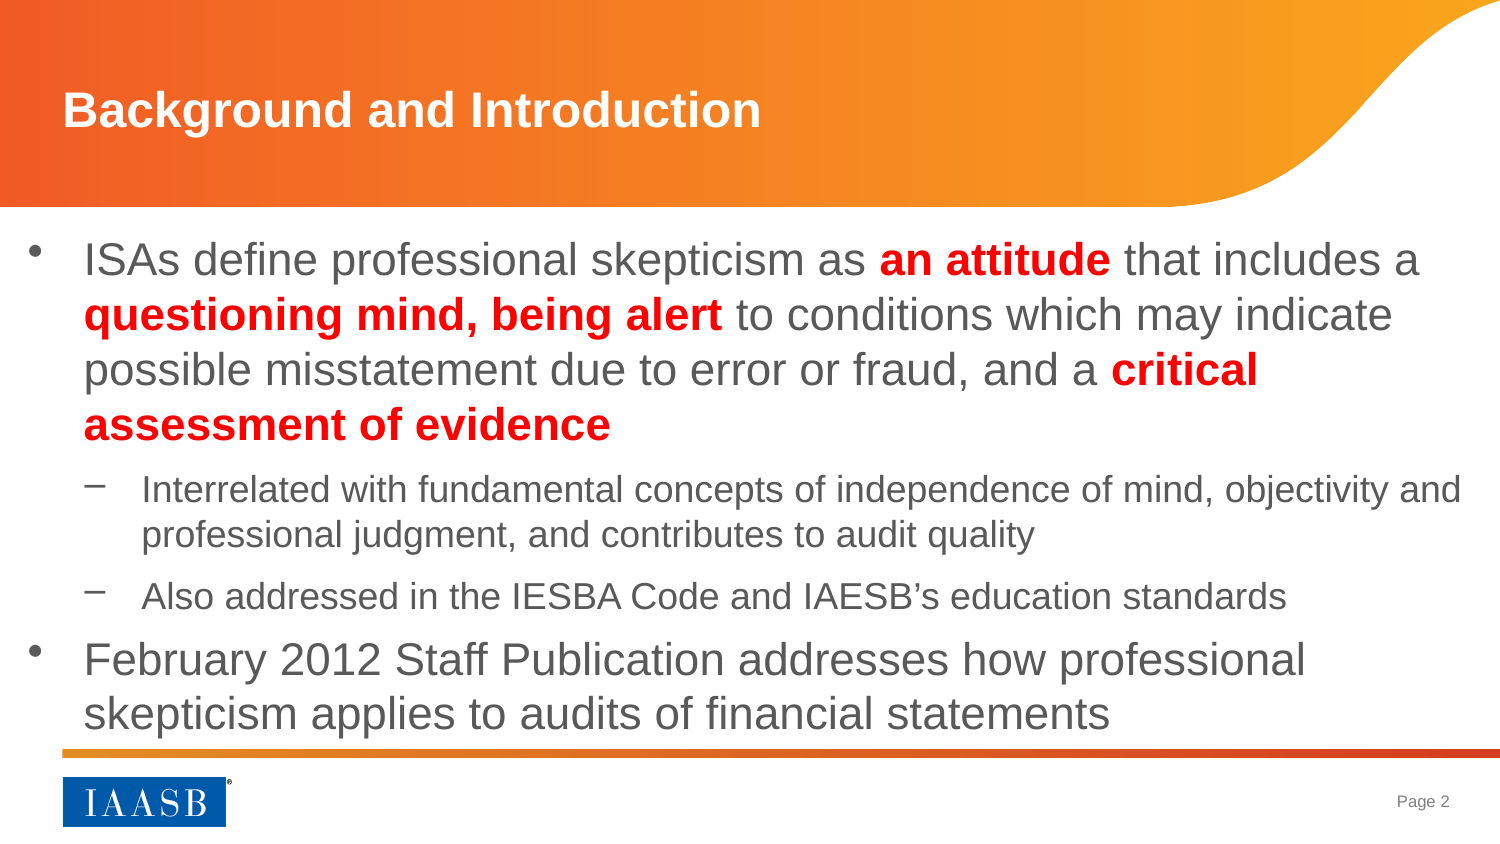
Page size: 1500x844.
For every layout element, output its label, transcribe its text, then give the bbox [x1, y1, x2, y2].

picture [0, 0, 1500, 207]
picture [63, 777, 232, 827]
title Background and Introduction [62, 75, 1300, 141]
list ISAs define professional skepticism as an attitude that includes a questioning mind, being alert to conditions which may indicate possible misstatement due to error or fraud, and a critical assessment of evidence Interrelated with fundamental concepts of independence of mind, objectivity and professional judgment, and contributes to audit quality Also addressed in the IESBA Code and IAESB’s education standards February 2012 Staff Publication addresses how professional skepticism applies to audits of financial statements [12, 221, 1488, 725]
